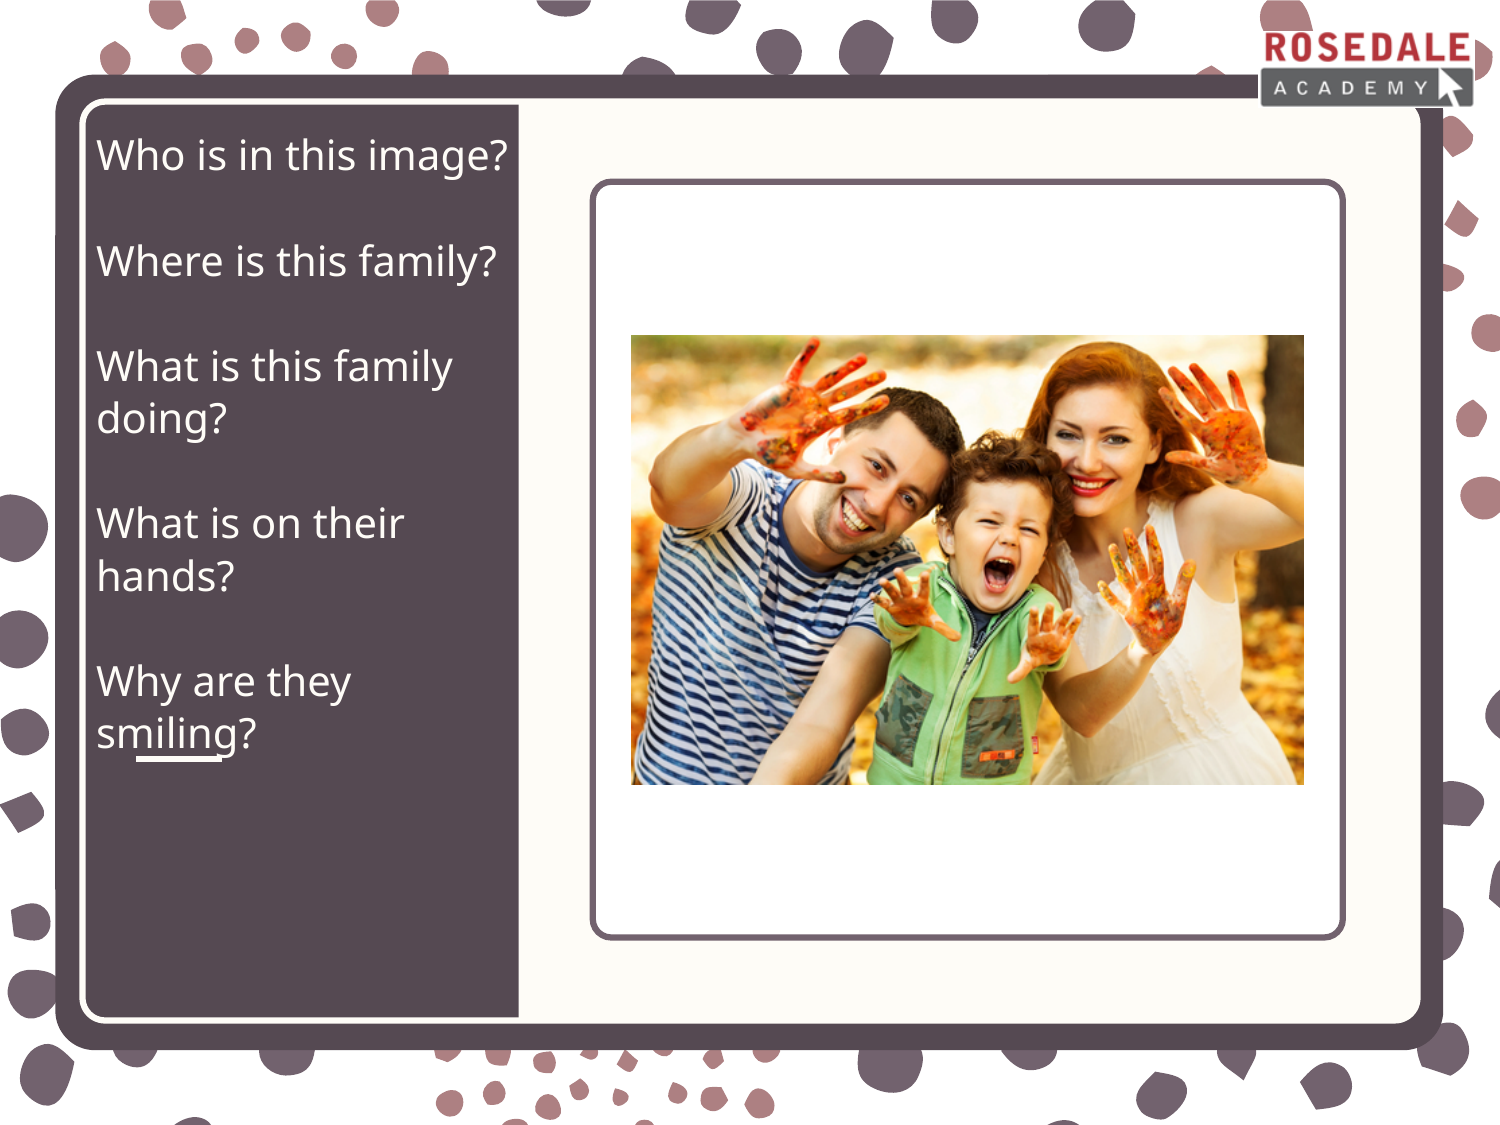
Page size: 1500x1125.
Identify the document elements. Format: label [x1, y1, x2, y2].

text_box [0, 0, 1500, 1125]
picture [1258, 31, 1475, 109]
picture [630, 335, 1305, 786]
